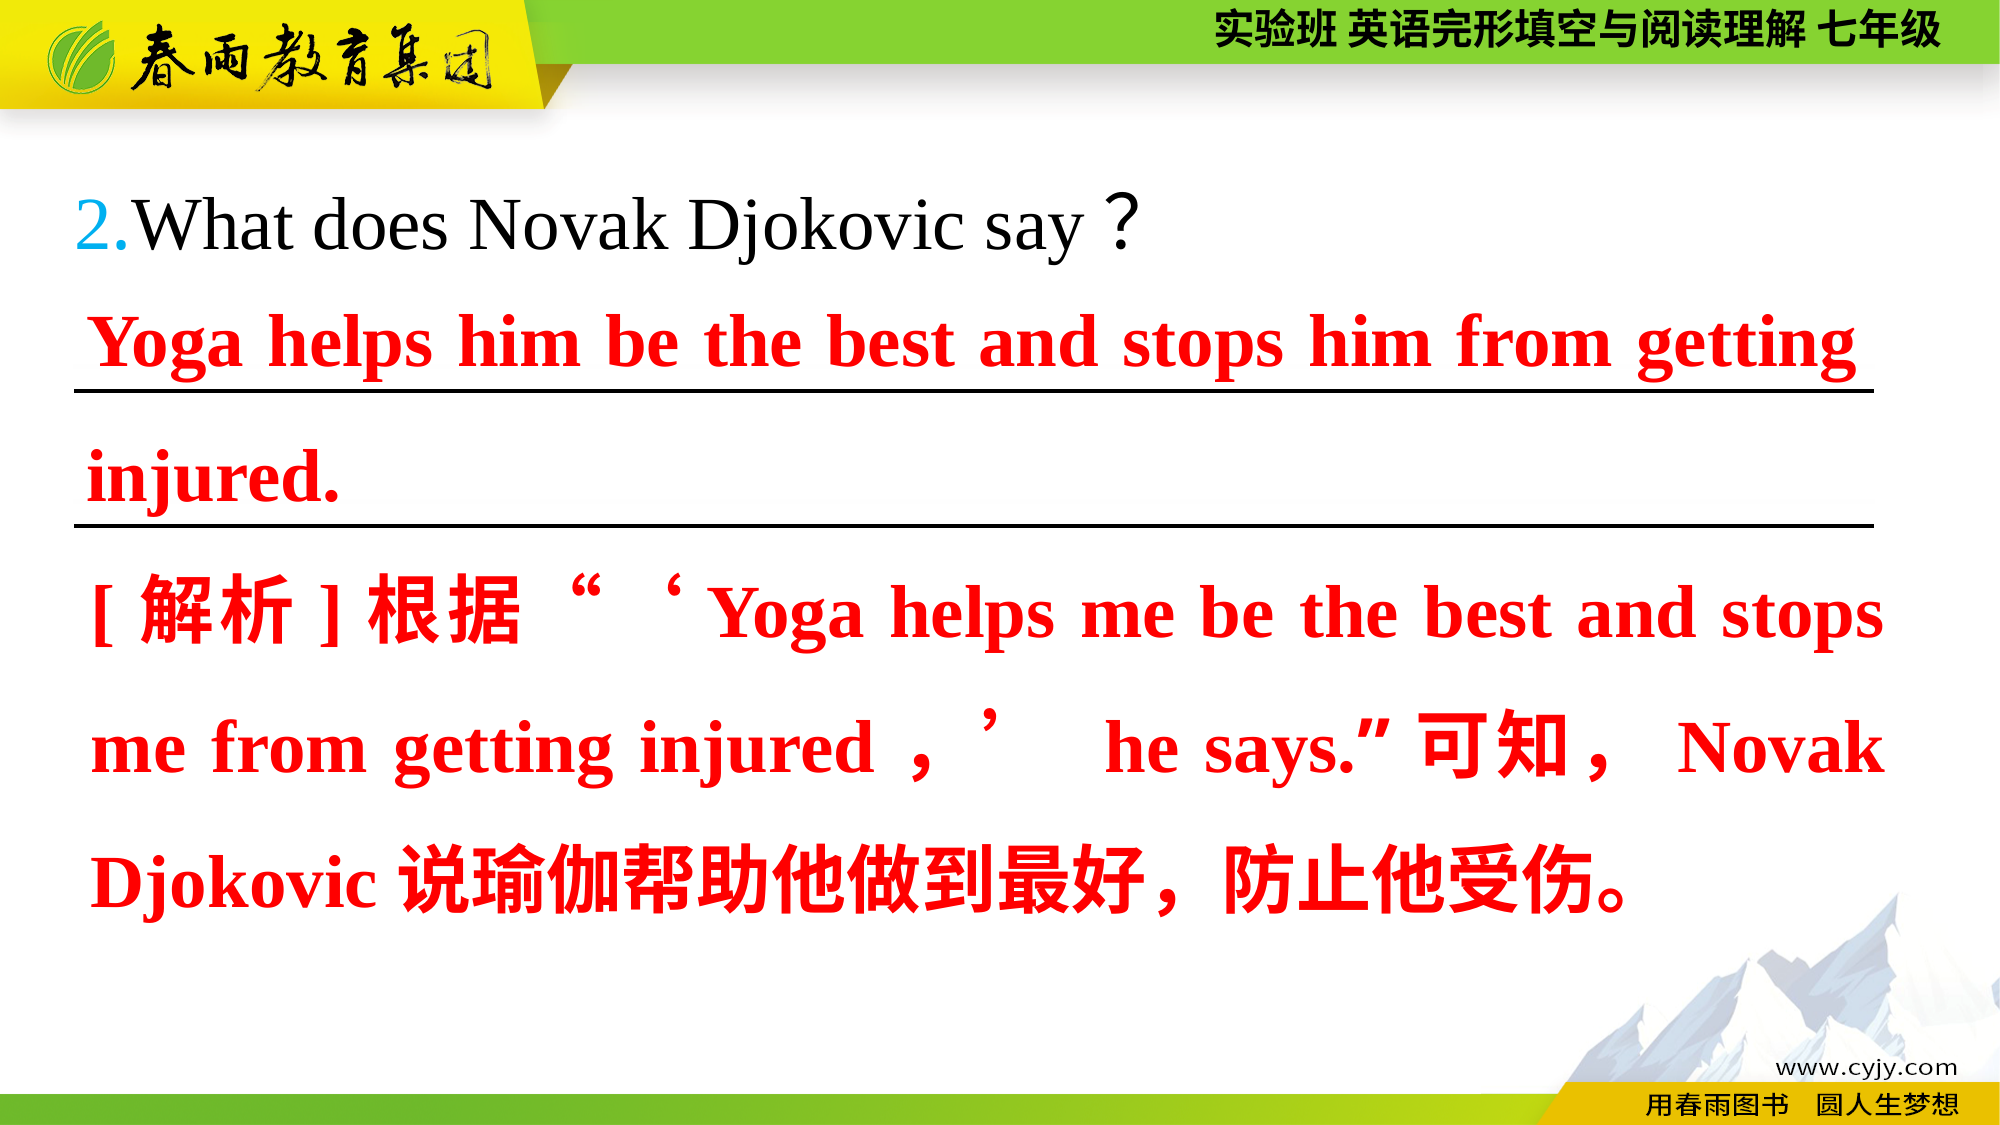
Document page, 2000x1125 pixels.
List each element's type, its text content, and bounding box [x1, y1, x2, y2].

list 2.What does Novak Djokovic say？ ———————————————————————— ———————————————————————— [59, 122, 1944, 547]
picture [0, 0, 2000, 1125]
text_box Yoga helps him be the best and stops him from getting injured. [71, 239, 1874, 524]
text_box [解析]根据“‘Yoga helps me be the best and stops me from getting injured，’ he says.”可知，Novak Djokovic说瑜伽帮助他做到最好，防止他受伤。 [75, 509, 1901, 930]
